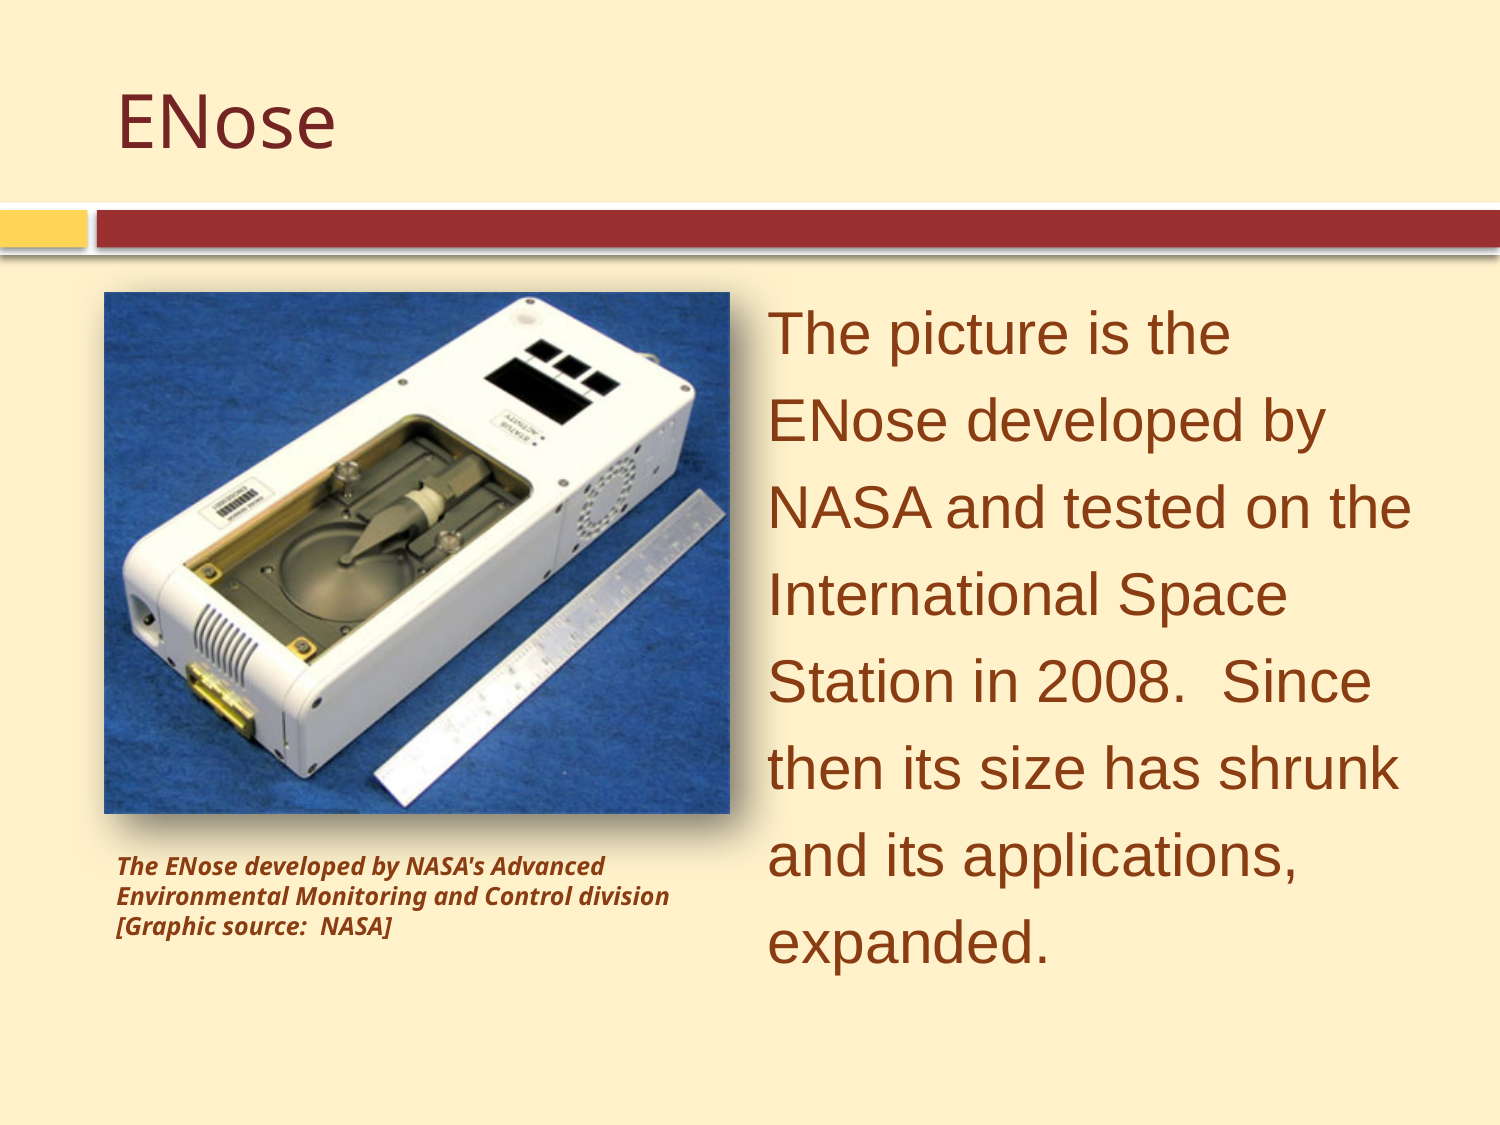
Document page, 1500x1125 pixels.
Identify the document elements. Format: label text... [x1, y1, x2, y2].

picture [104, 291, 730, 815]
text_box The ENose developed by NASA's Advanced Environmental Monitoring and Control division [Graphic source: NASA] [101, 842, 749, 948]
list The picture is the ENose developed by NASA and tested on the International Space Station in 2008. Since then its size has shrunk and its applications, expanded. [753, 271, 1437, 1080]
title ENose [100, 37, 1438, 200]
